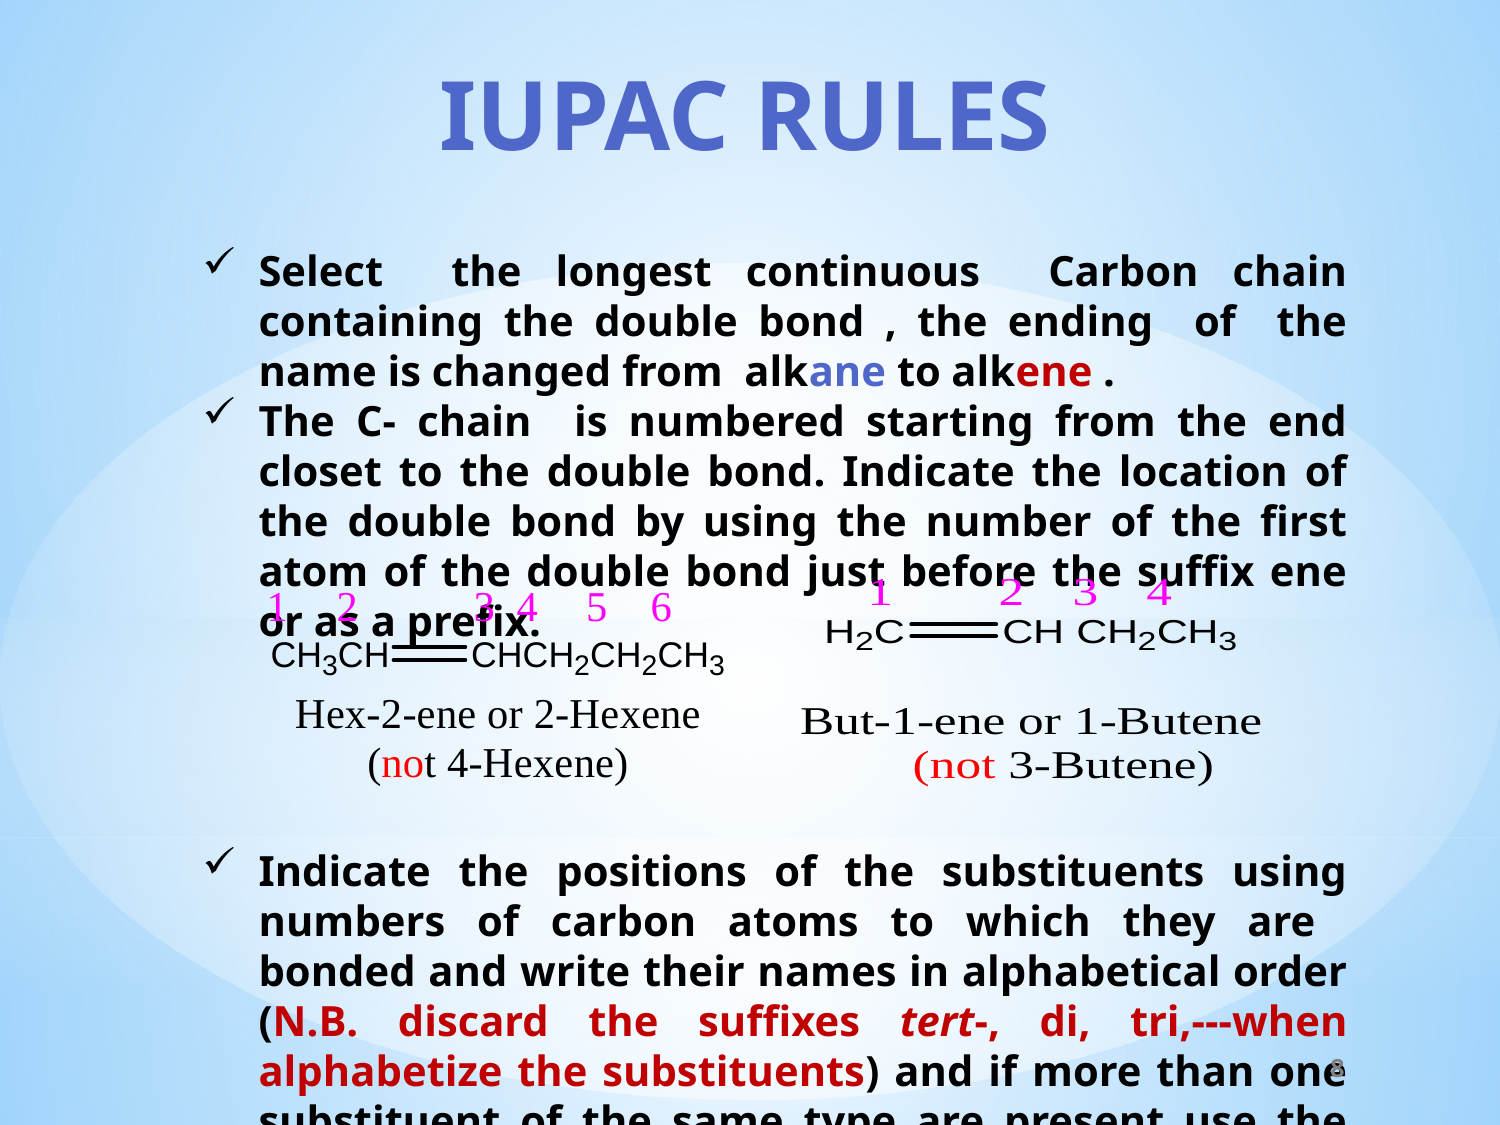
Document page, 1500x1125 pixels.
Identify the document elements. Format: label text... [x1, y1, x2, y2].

title IUPAC RULES [70, 46, 1421, 235]
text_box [266, 587, 726, 788]
text_box Select the longest continuous Carbon chain containing the double bond , the ending of the name is changed from alkane to alkene . The C- chain is numbered starting from the end closet to the double bond. Indicate the location of the double bond by using the number of the first atom of the double bond just before the suffix ene or as a prefix. Indicate the positions of the substituents using numbers of carbon atoms to which they are bonded and write their names in alphabetical order (N.B. discard the suffixes tert-, di, tri,---when alphabetize the substituents) and if more than one substituent of the same type are present use the prefixes di- or tri or tetra or penta,--- to indicate their numbers. [187, 237, 1363, 1125]
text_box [799, 574, 1263, 788]
slide_number 8 [1187, 1040, 1488, 1100]
